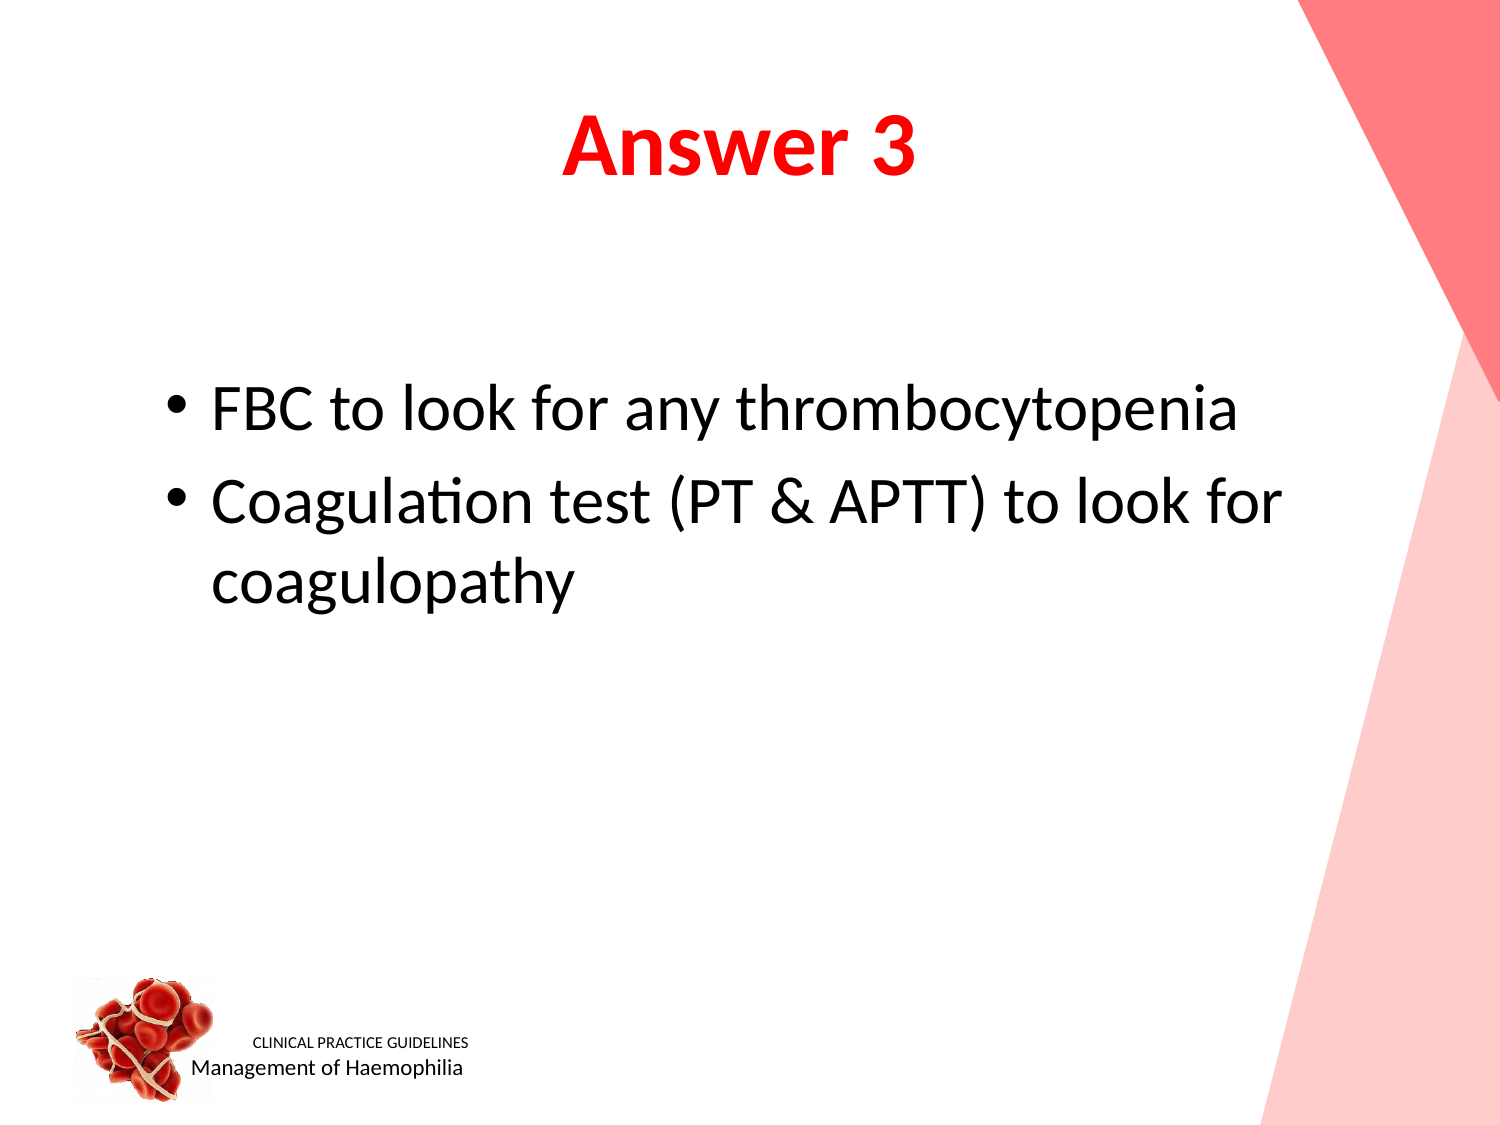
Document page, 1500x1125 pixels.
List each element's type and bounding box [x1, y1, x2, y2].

text_box [74, 0, 1500, 1125]
